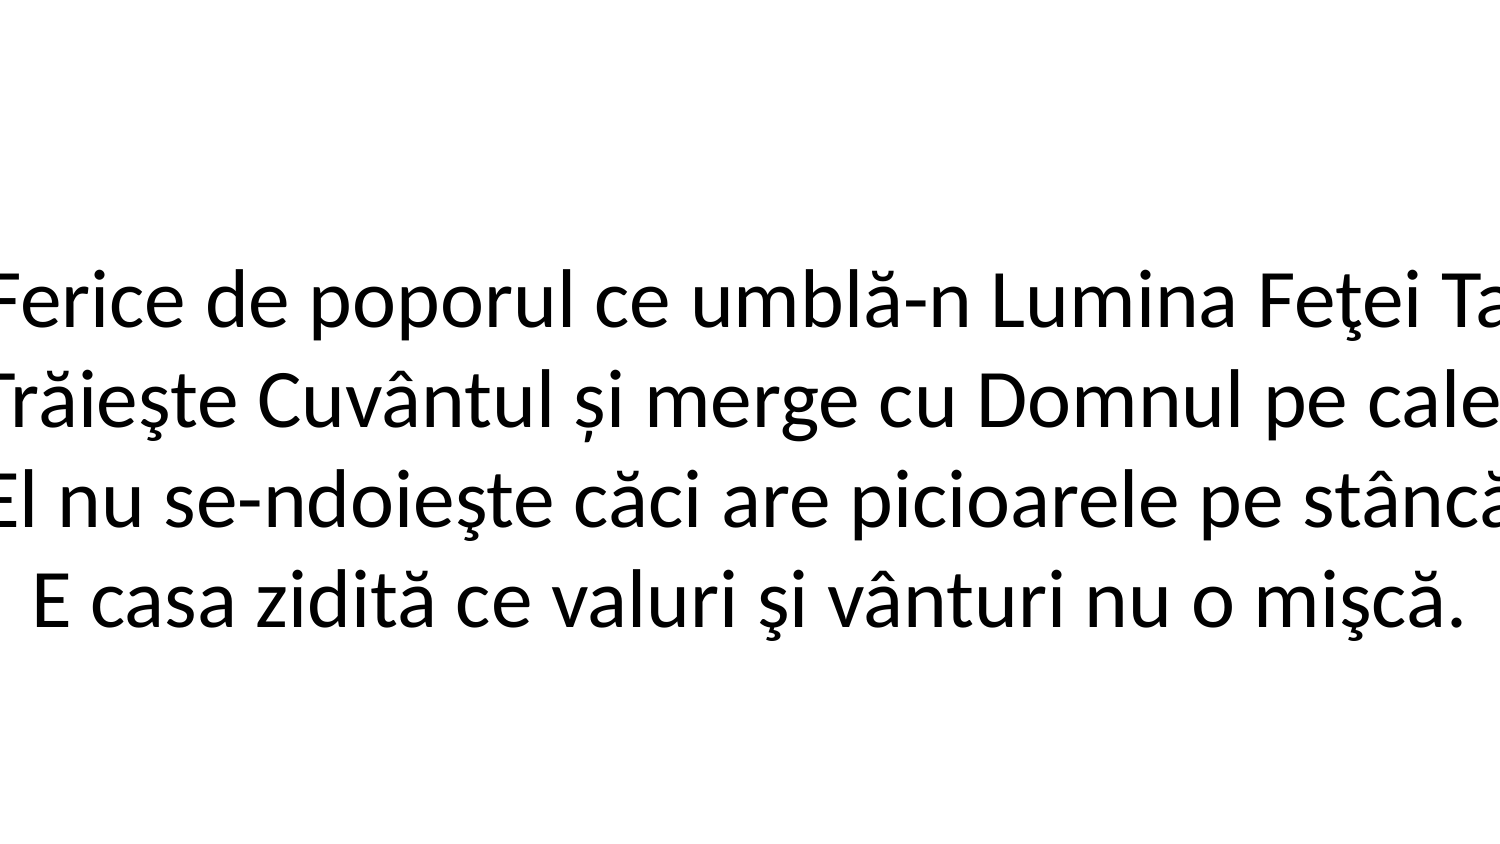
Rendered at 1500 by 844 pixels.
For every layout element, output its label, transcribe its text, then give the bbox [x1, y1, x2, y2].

text_box 1. Ferice de poporul ce umblă-n Lumina Feţei Tale, Trăieşte Cuvântul și merge cu Domnul pe cale. El nu se-ndoieşte căci are picioarele pe stâncă E casa zidită ce valuri şi vânturi nu o mişcă. [0, 192, 1500, 652]
